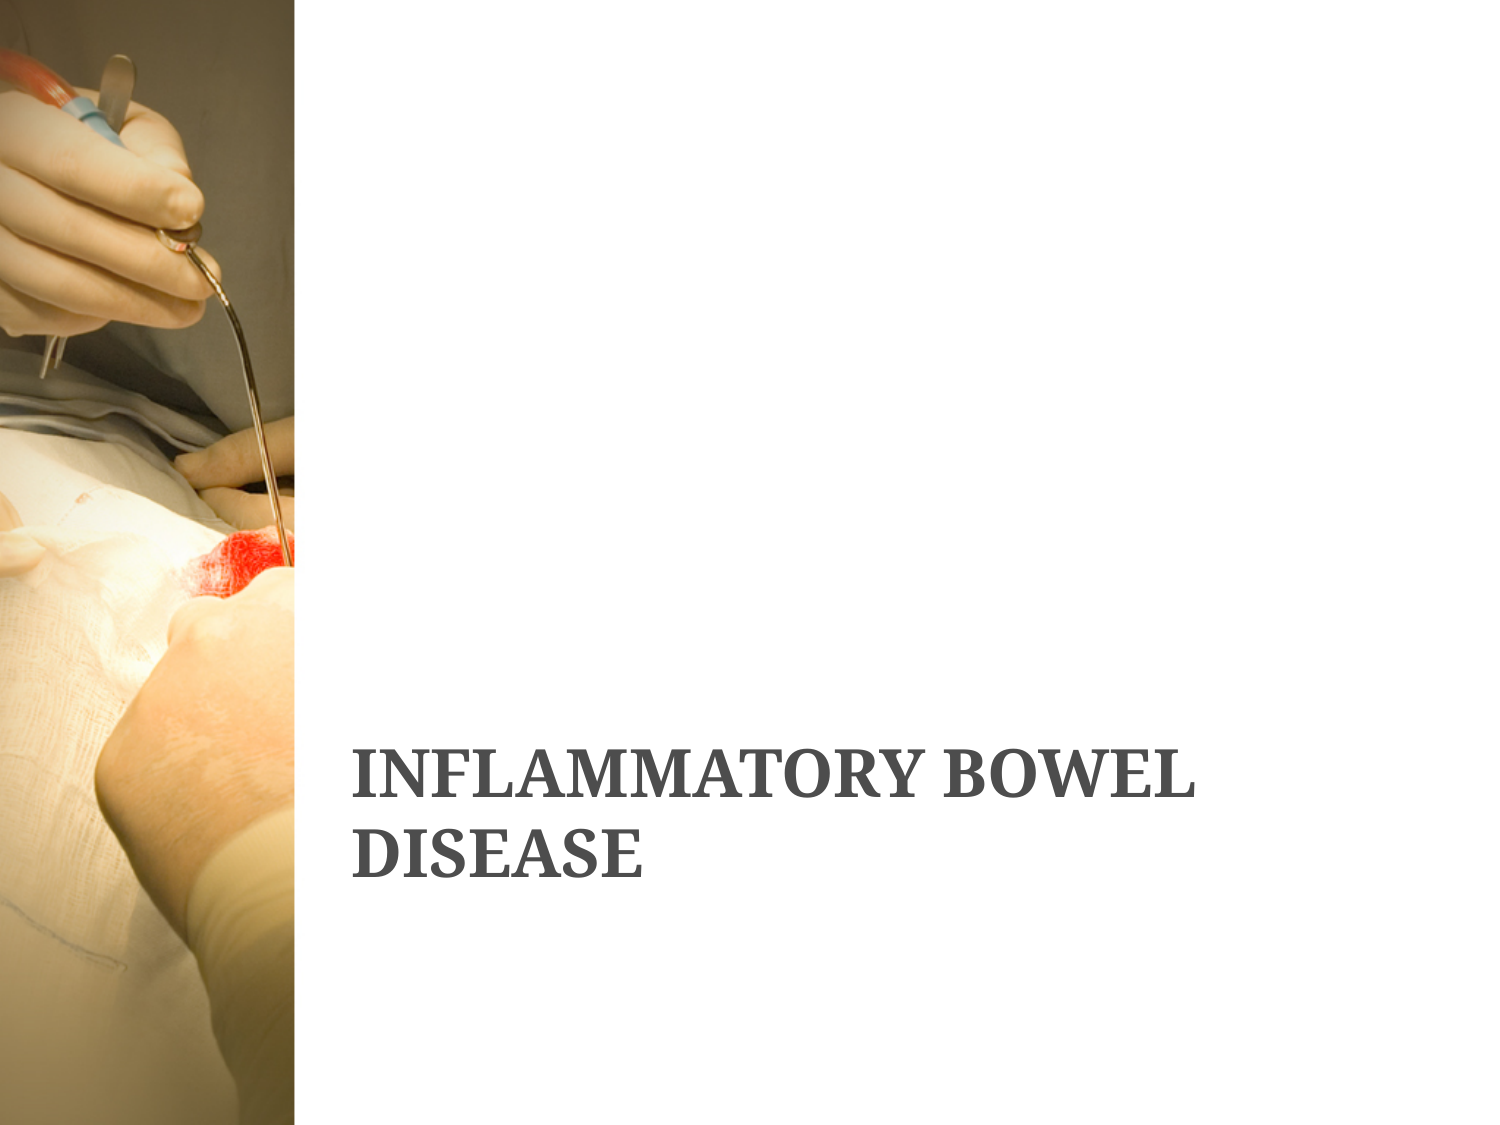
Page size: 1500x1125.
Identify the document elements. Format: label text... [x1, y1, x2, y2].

title INFLAMMATORY BOWEL DISEASE [336, 722, 1394, 947]
picture [0, 0, 1500, 1125]
